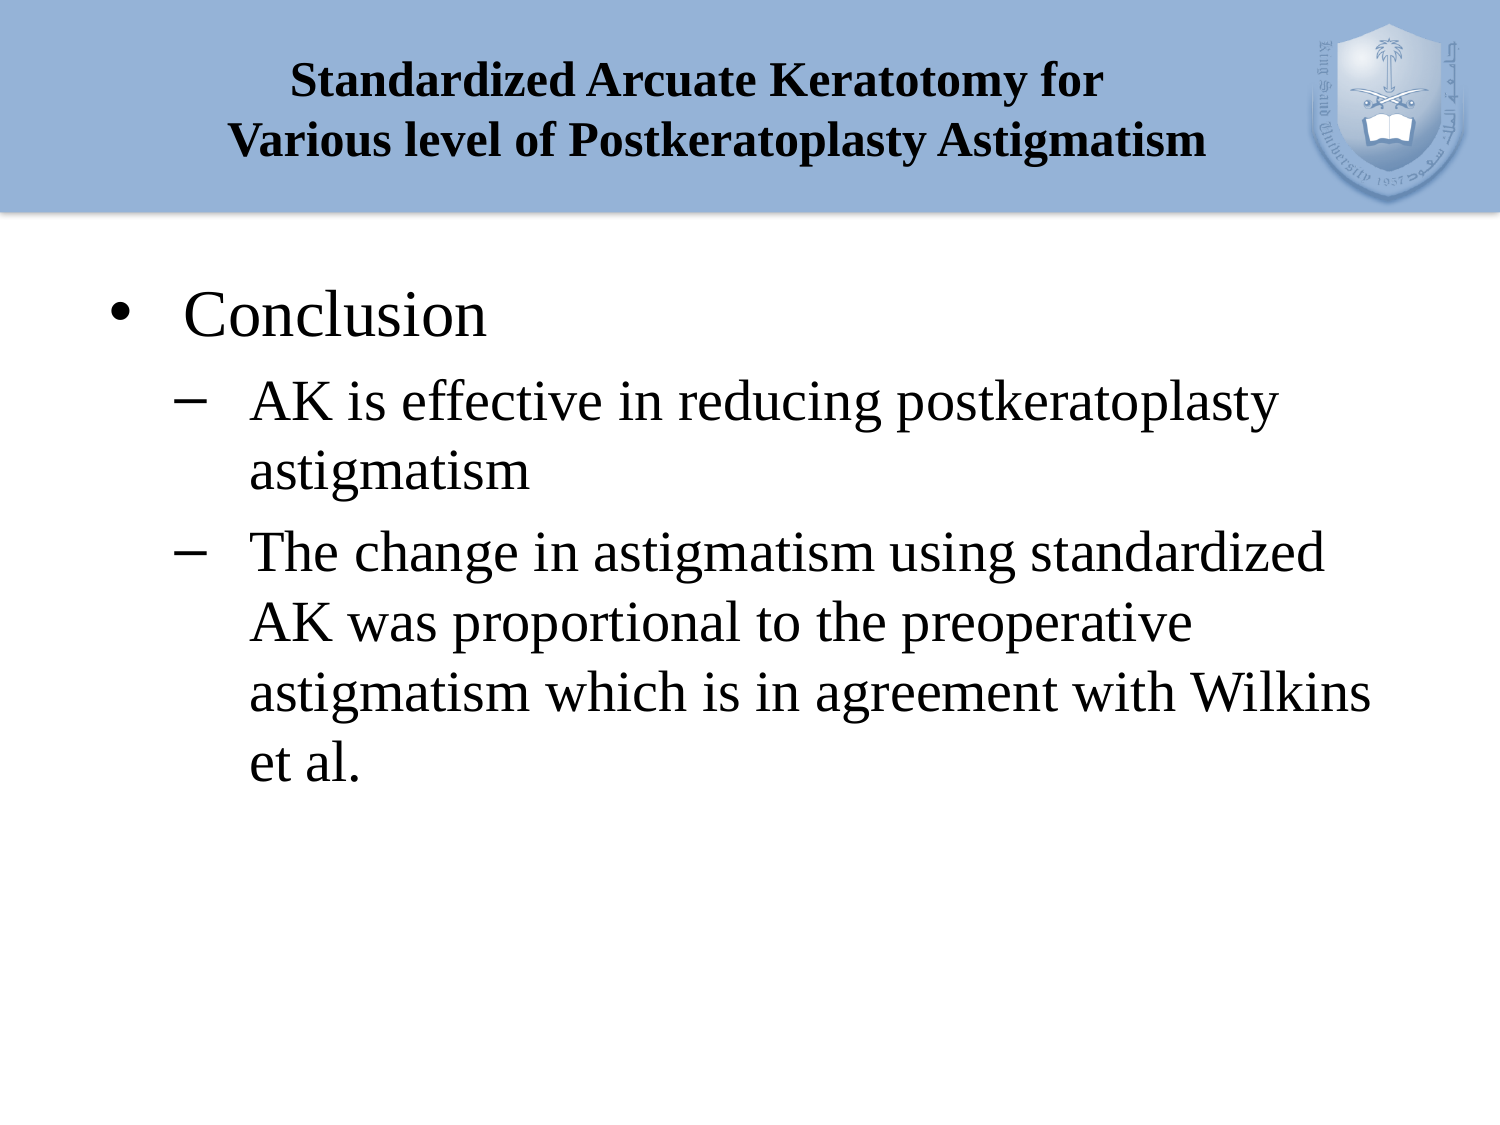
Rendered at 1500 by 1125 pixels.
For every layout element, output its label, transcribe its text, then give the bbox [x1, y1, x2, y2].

list Conclusion AK is effective in reducing postkeratoplasty astigmatism The change in astigmatism using standardized AK was proportional to the preoperative astigmatism which is in agreement with Wilkins et al. [75, 262, 1425, 1005]
text_box Standardized Arcuate Keratotomy for Various level of Postkeratoplasty Astigmatism [0, 0, 1500, 213]
picture [1287, 12, 1488, 213]
text_box [32, 22, 1282, 185]
